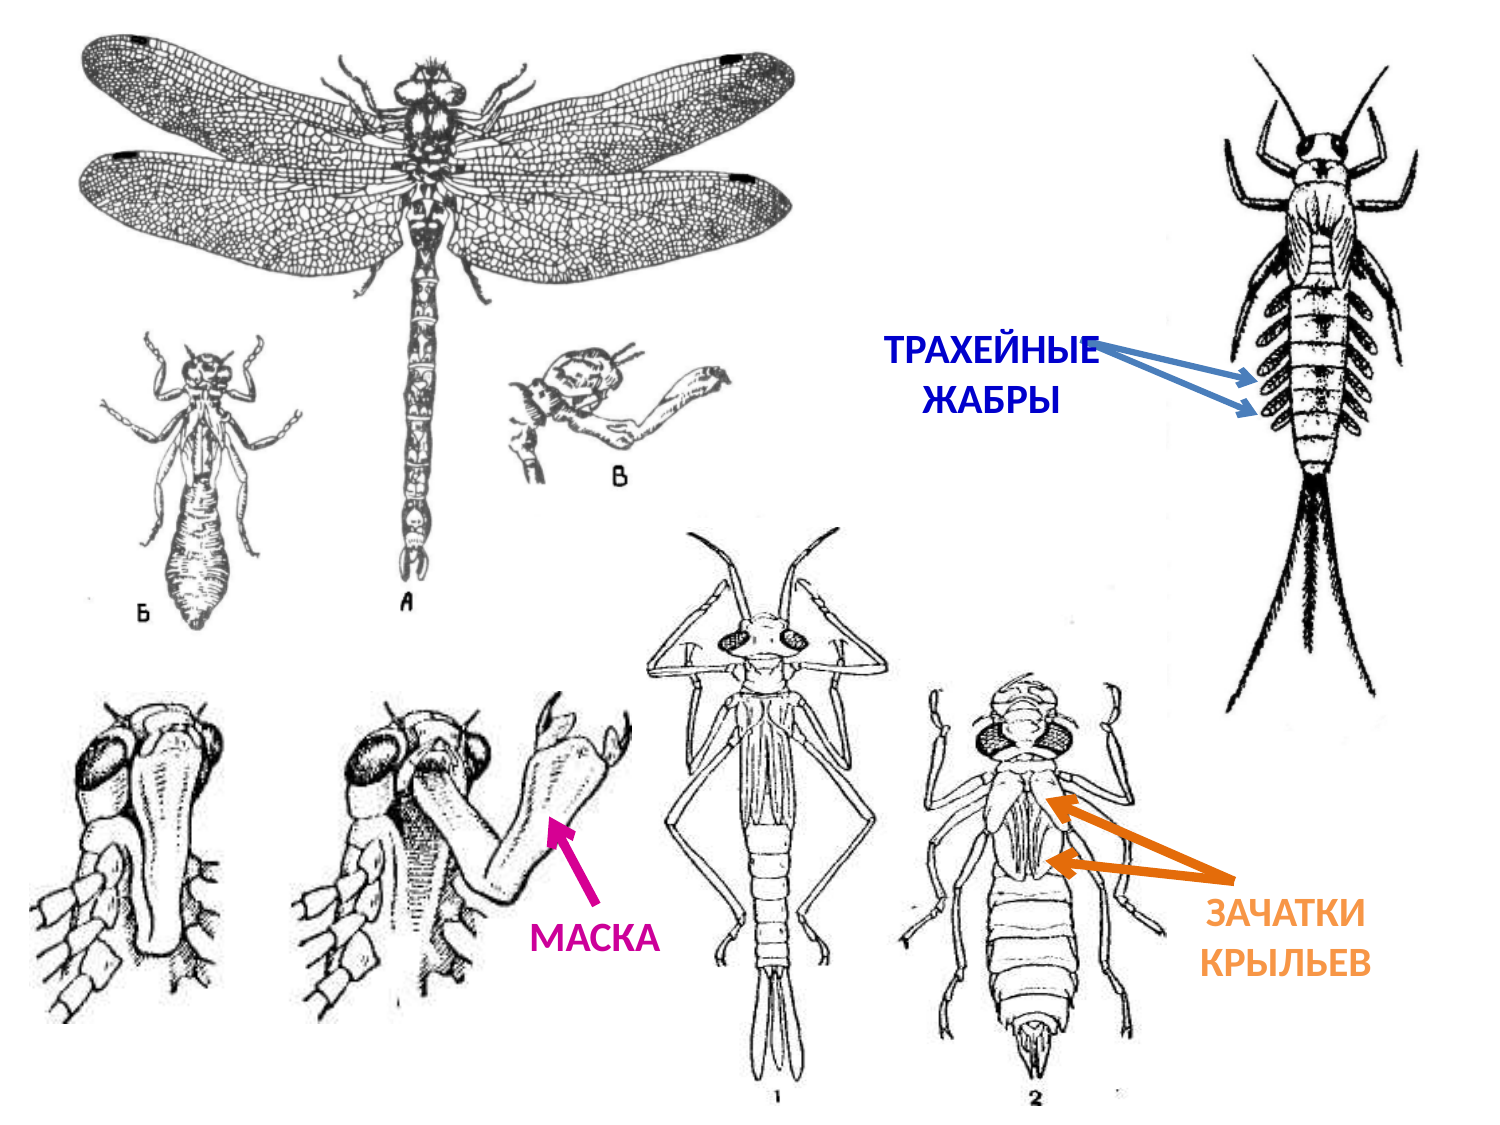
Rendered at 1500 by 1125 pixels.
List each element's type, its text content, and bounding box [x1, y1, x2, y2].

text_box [1080, 339, 1259, 416]
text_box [548, 816, 597, 906]
text_box ТРАХЕЙНЫЕ ЖАБРЫ [868, 314, 1117, 430]
picture [46, 16, 1477, 1107]
picture [29, 691, 633, 1024]
text_box ЗАЧАТКИ КРЫЛЬЕВ [1185, 876, 1387, 992]
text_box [1045, 860, 1235, 882]
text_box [1045, 798, 1235, 860]
text_box МАСКА [637, 902, 641, 967]
